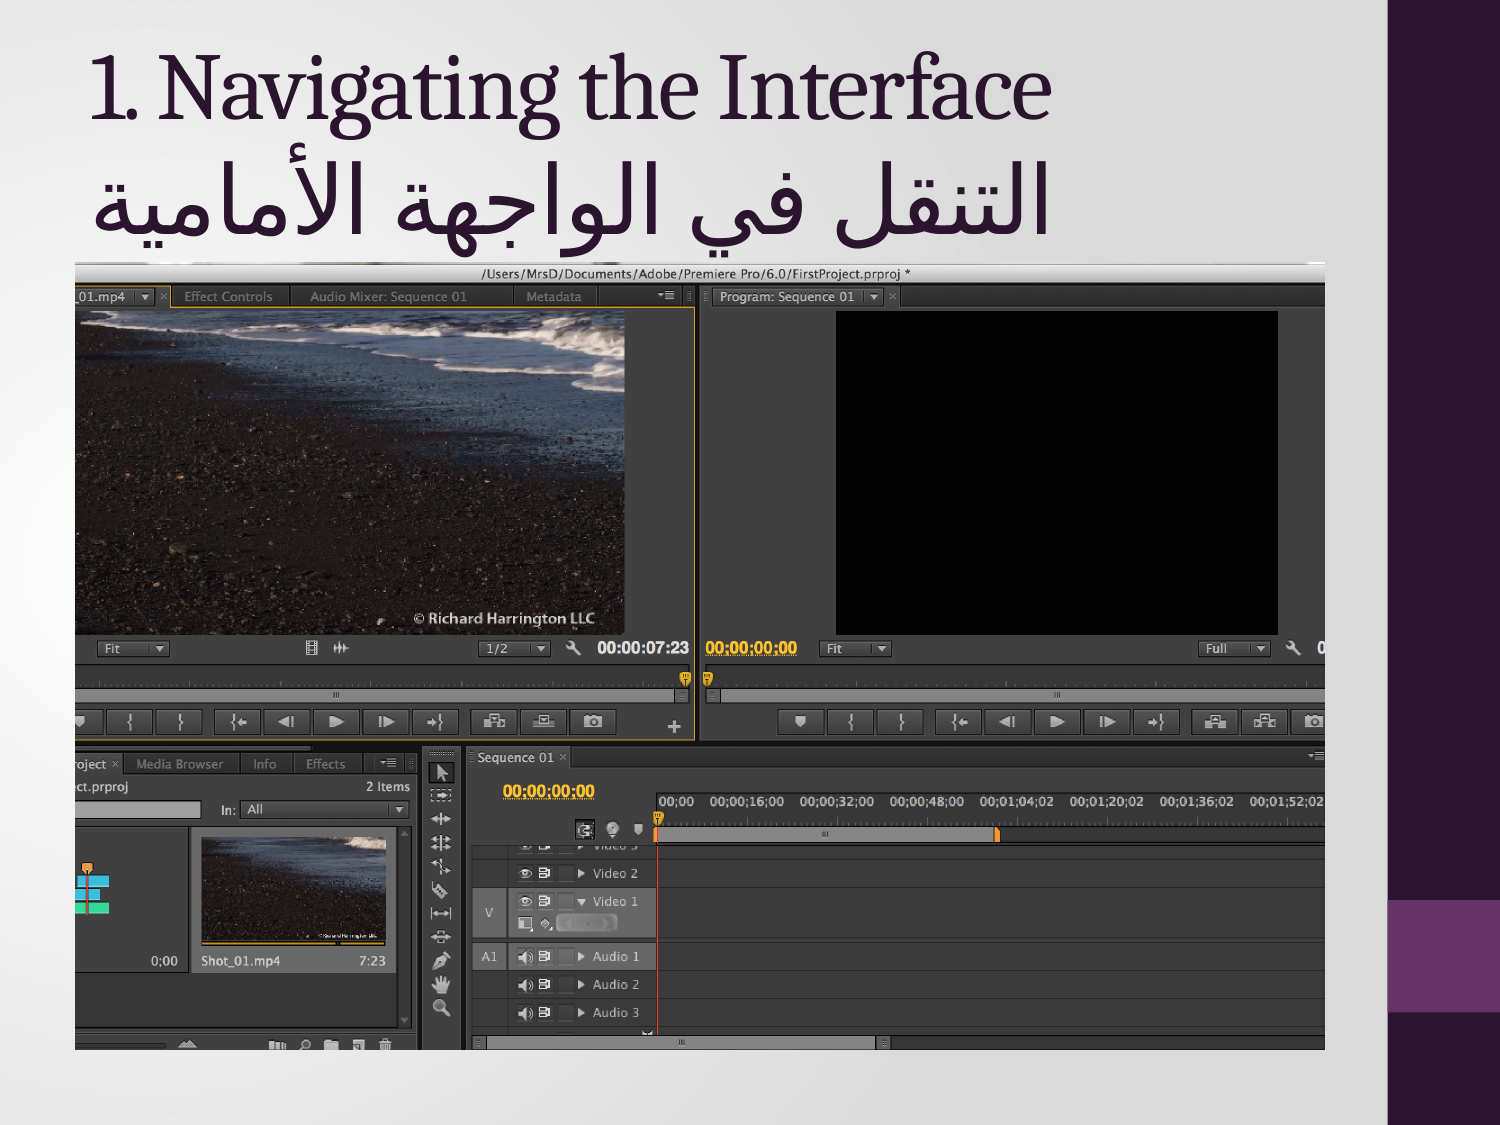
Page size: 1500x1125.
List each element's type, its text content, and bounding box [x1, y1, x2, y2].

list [74, 261, 1326, 1051]
title 1. Navigating the Interface التنقل في الواجهة الأمامية [75, 45, 1325, 233]
